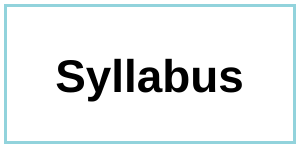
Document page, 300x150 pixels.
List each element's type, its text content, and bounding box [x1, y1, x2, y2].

text_box [4, 4, 295, 144]
text_box Syllabus [16, 38, 283, 109]
